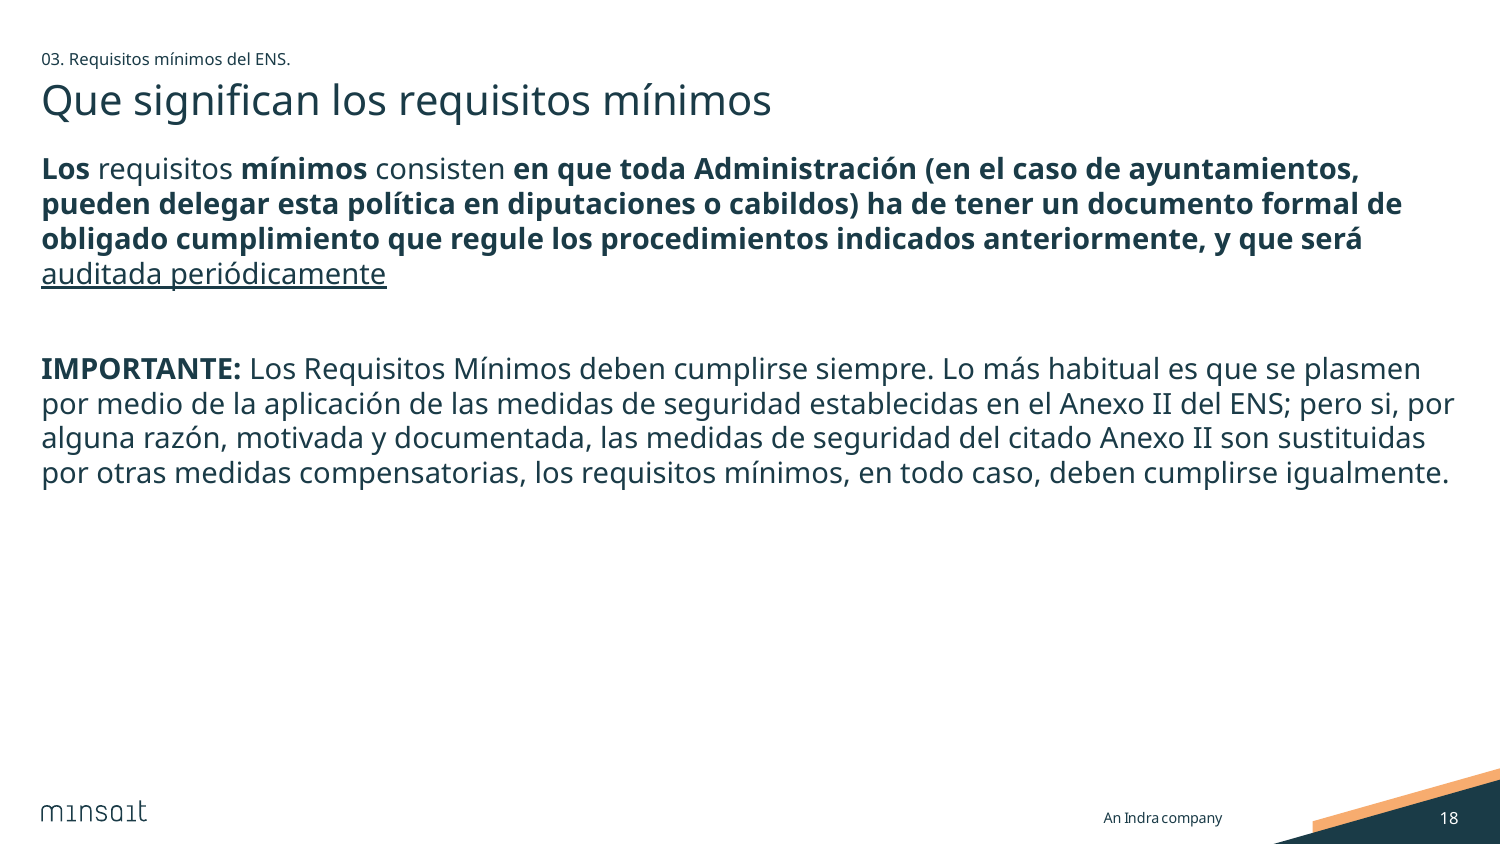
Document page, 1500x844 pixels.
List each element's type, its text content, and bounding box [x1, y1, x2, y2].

list 03. Requisitos mínimos del ENS. [41, 43, 1459, 75]
title Que significan los requisitos mínimos [41, 79, 1459, 150]
text_box Los requisitos mínimos consisten en que toda Administración (en el caso de ayuntamientos, pueden delegar esta política en diputaciones o cabildos) ha de tener un documento formal de obligado cumplimiento que regule los procedimientos indicados anteriormente, y que será auditada periódicamente IMPORTANTE: Los Requisitos Mínimos deben cumplirse siempre. Lo más habitual es que se plasmen por medio de la aplicación de las medidas de seguridad establecidas en el Anexo II del ENS; pero si, por alguna razón, motivada y documentada, las medidas de seguridad del citado Anexo II son sustituidas por otras medidas compensatorias, los requisitos mínimos, en todo caso, deben cumplirse igualmente. [41, 150, 1459, 436]
